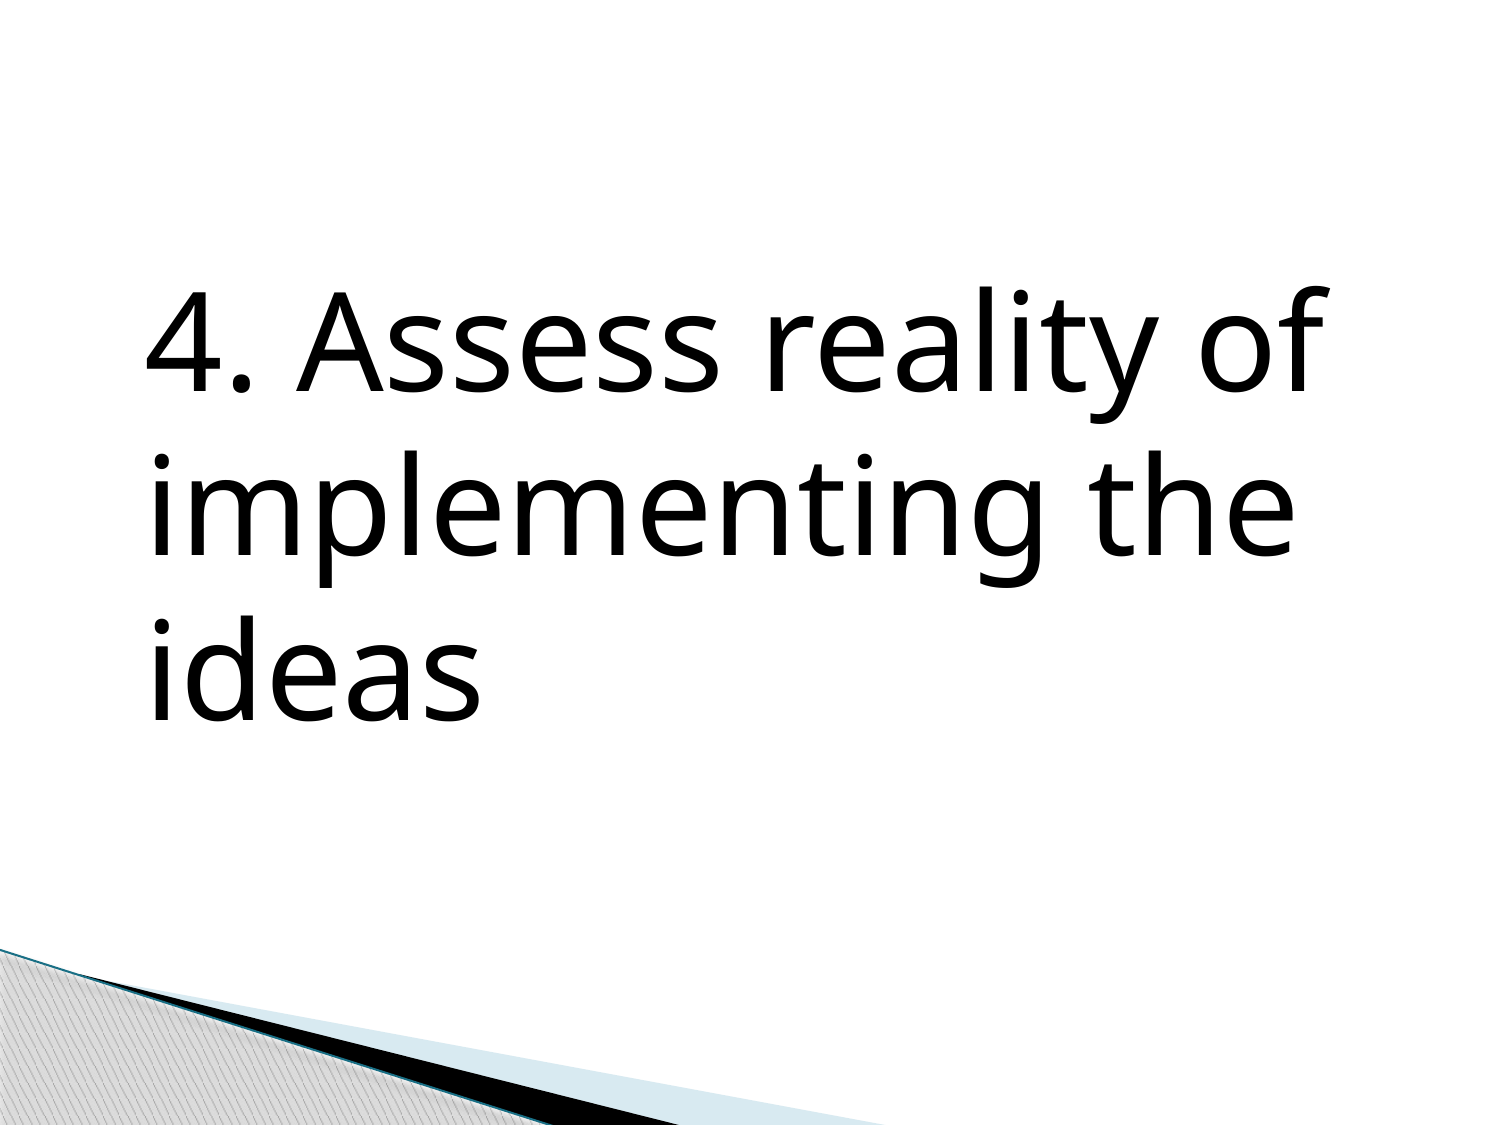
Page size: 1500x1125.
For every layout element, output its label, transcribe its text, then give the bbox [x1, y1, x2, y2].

list 4. Assess reality of implementing the ideas [70, 246, 1421, 774]
